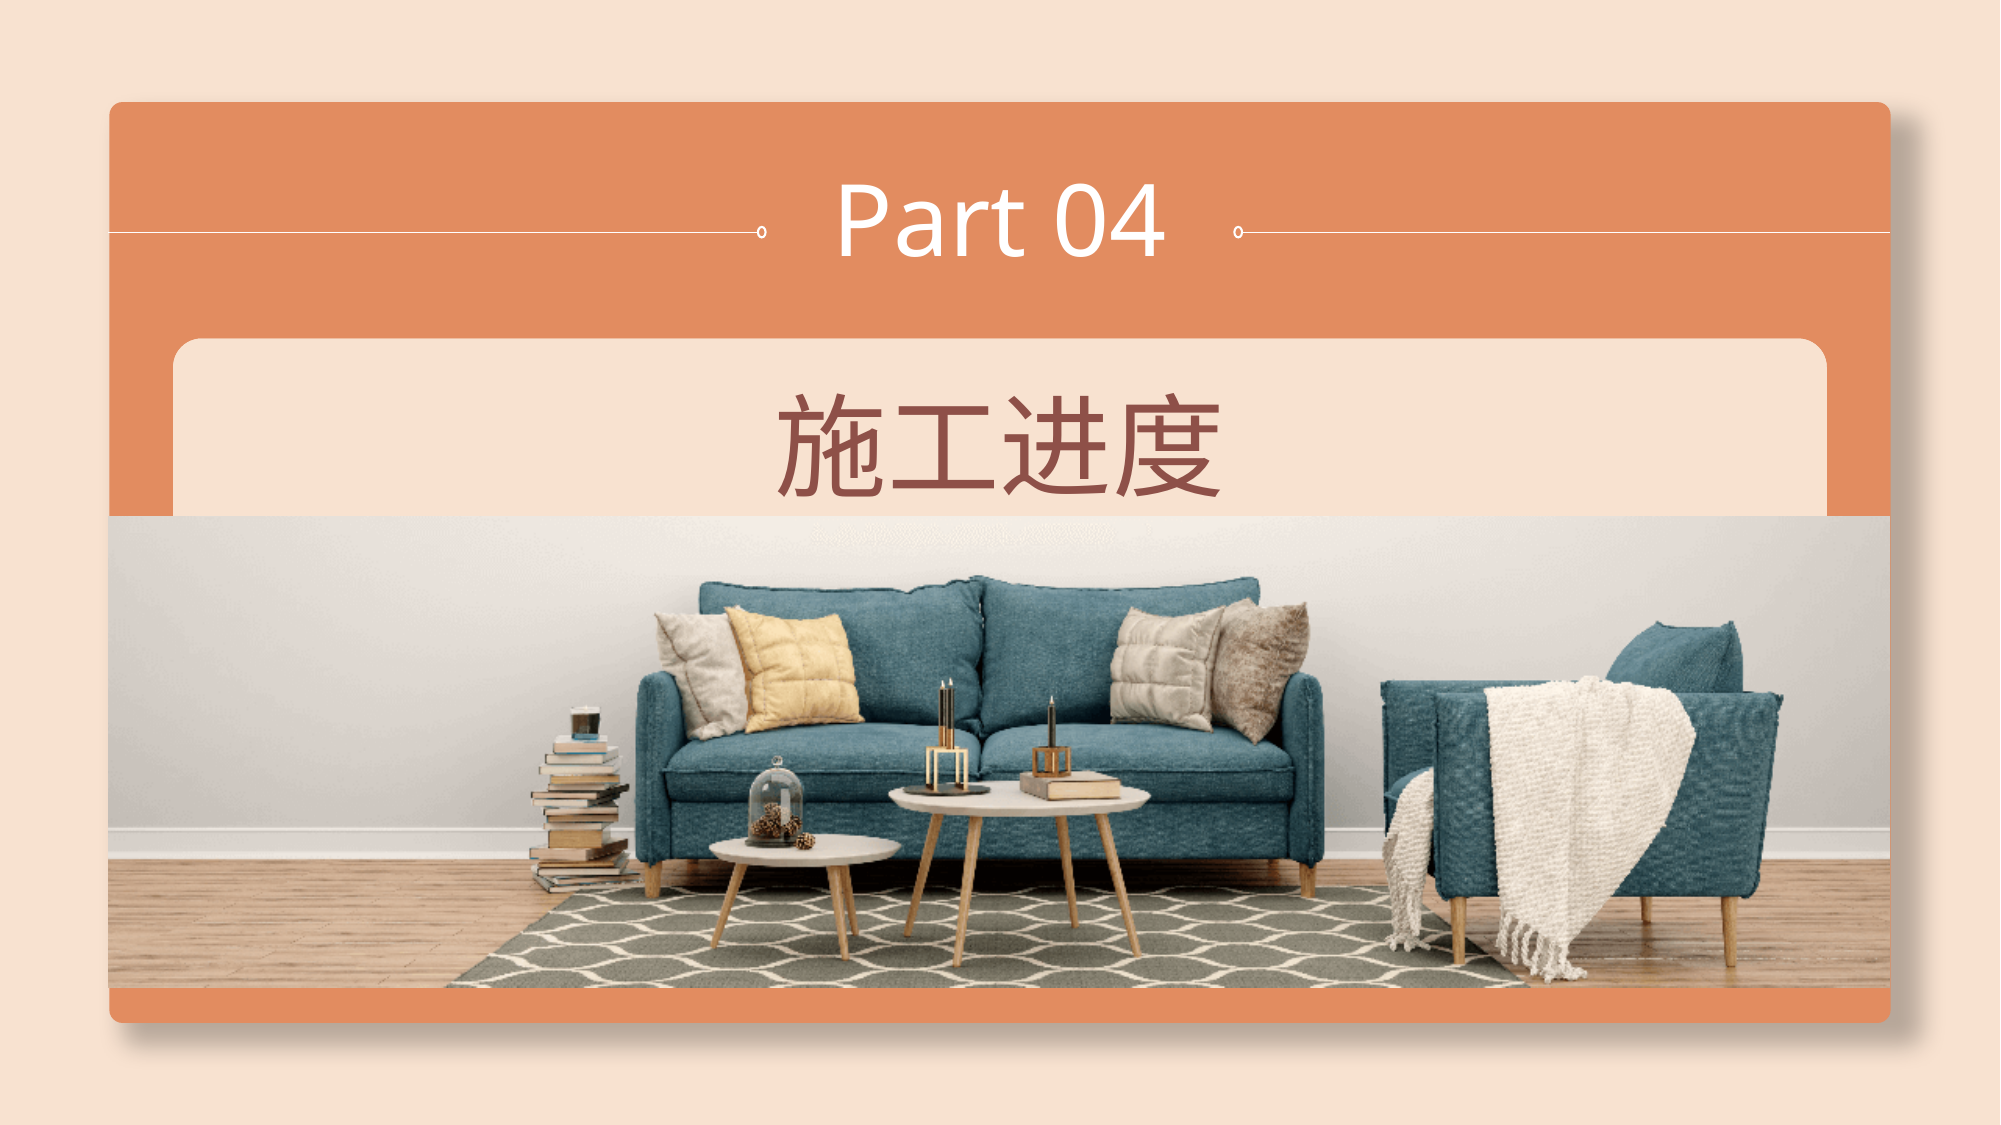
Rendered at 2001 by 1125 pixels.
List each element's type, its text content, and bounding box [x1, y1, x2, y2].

picture [108, 516, 1890, 988]
text_box Part 04 [820, 156, 1180, 277]
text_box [173, 338, 1827, 516]
